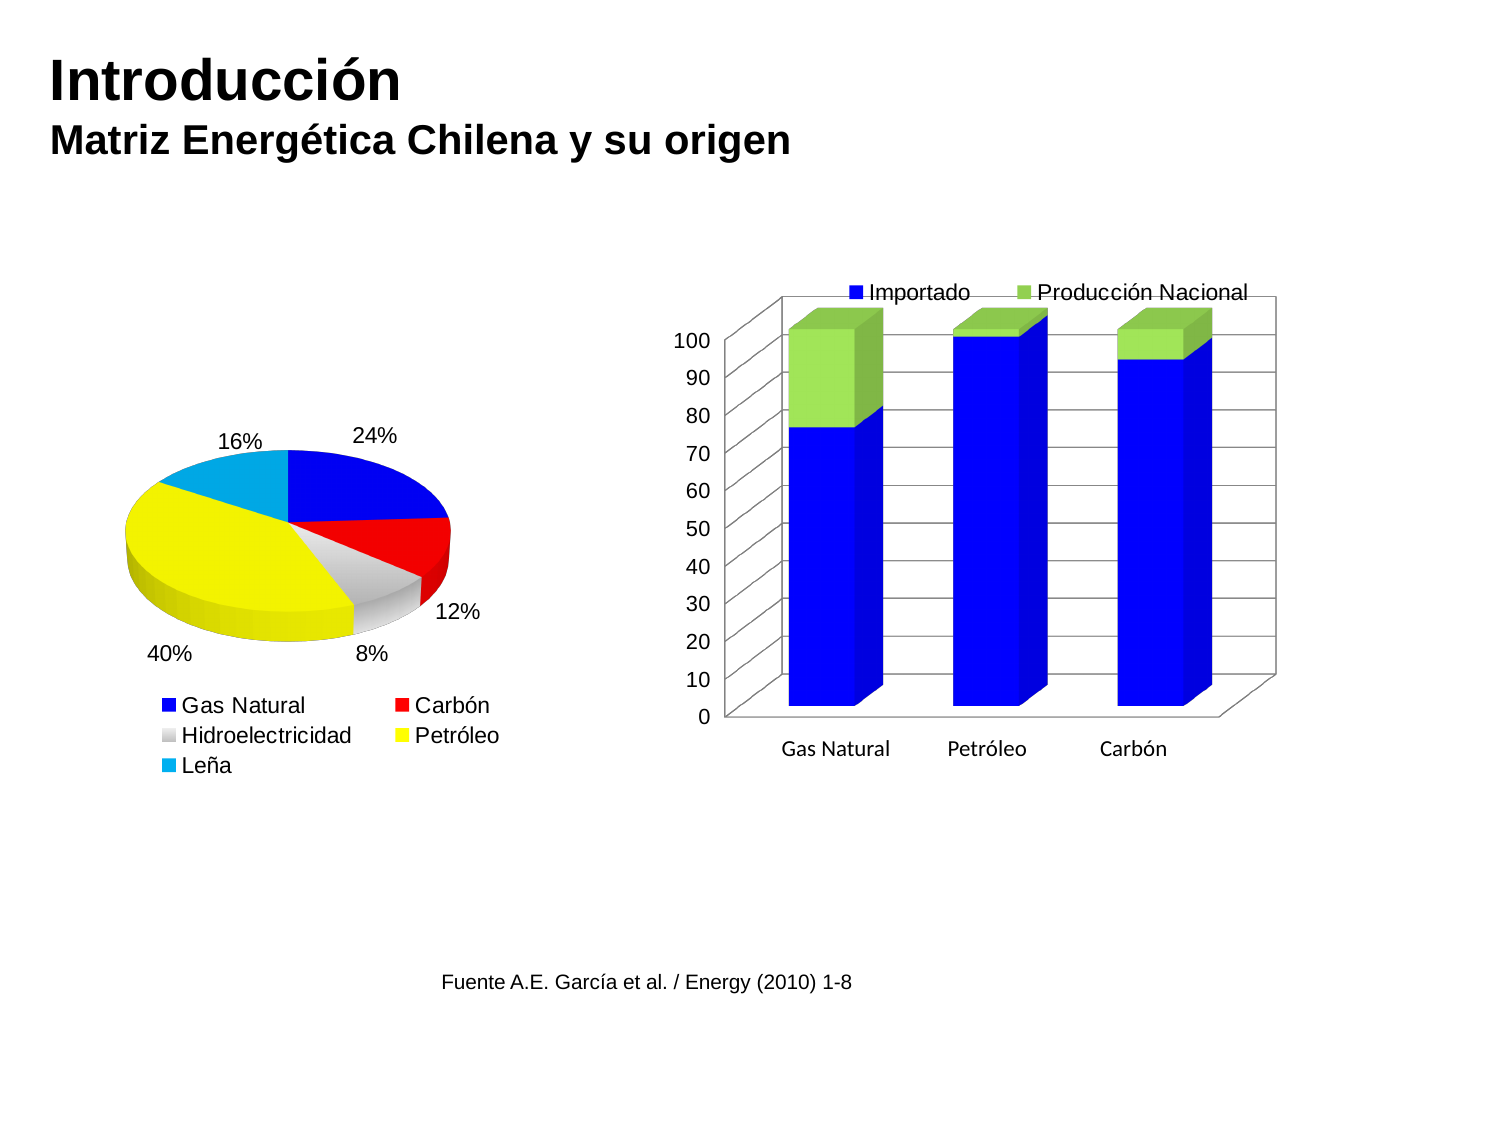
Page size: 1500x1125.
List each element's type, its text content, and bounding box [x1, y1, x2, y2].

text_box Fuente A.E. García et al. / Energy (2010) 1-8 [426, 960, 868, 1001]
chart [105, 269, 1454, 798]
text_box Introducción Matriz Energética Chilena y su origen [35, 35, 1172, 310]
